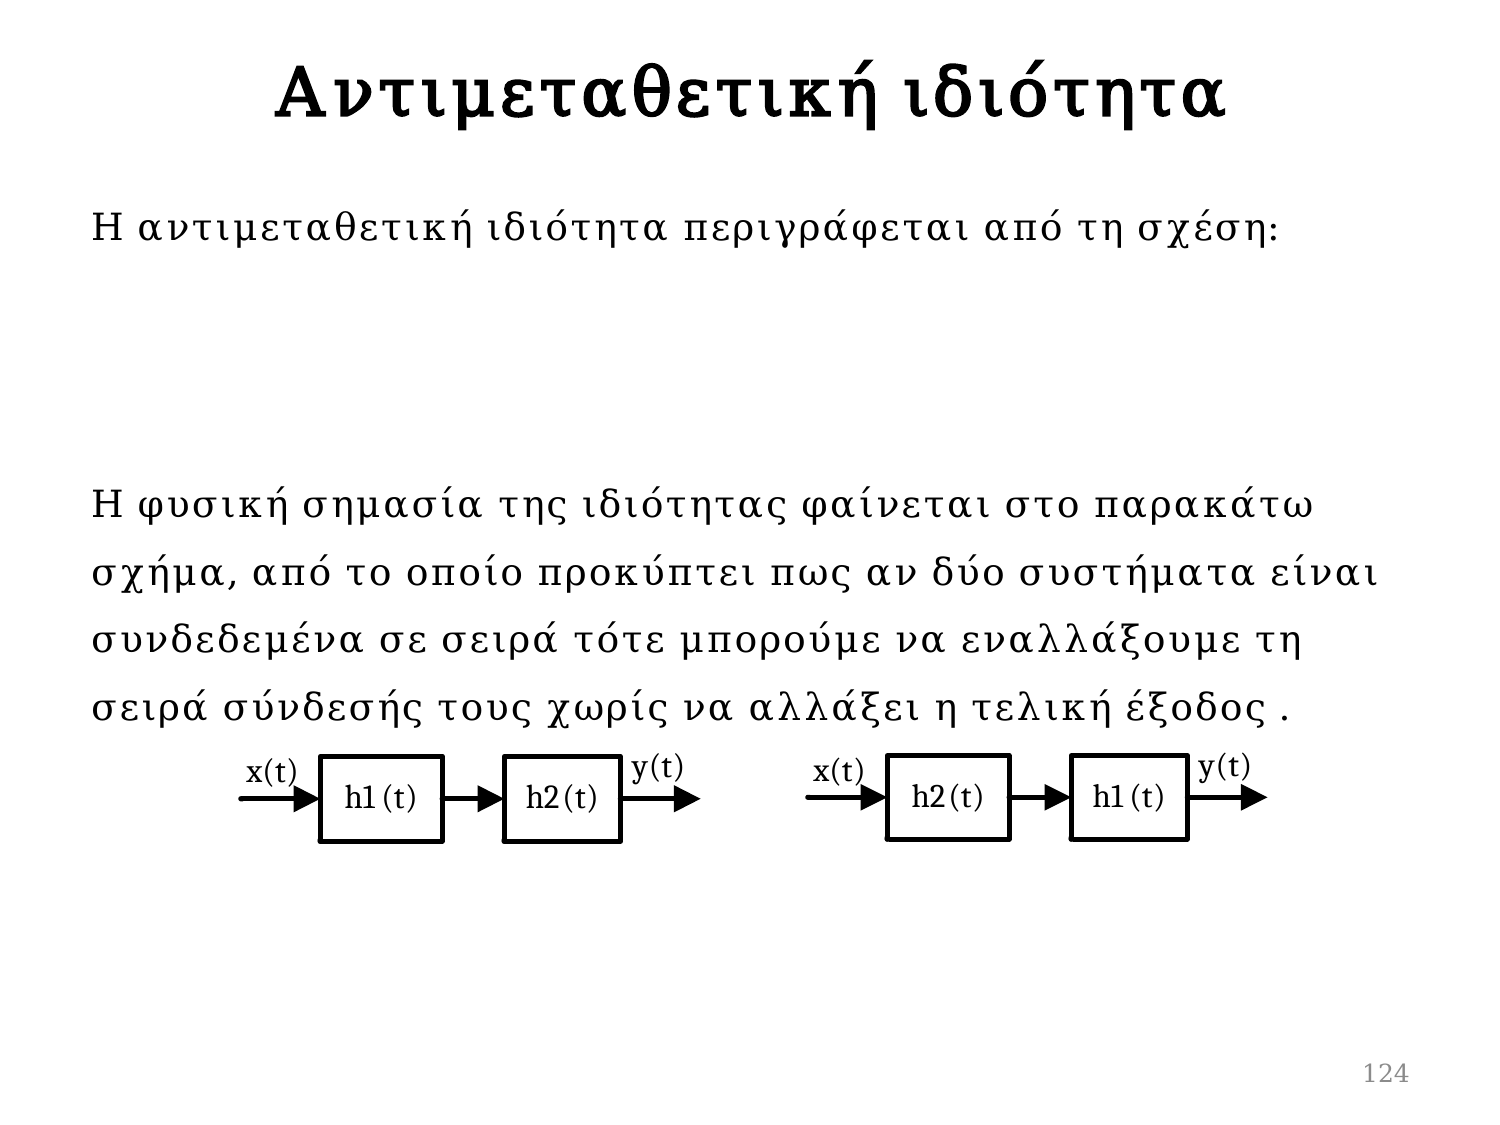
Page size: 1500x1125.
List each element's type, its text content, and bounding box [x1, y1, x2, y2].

slide_number 124 [1222, 1042, 1425, 1103]
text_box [206, 715, 727, 847]
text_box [773, 715, 1294, 844]
title Αντιμεταθετική ιδιότητα [75, 19, 1425, 159]
